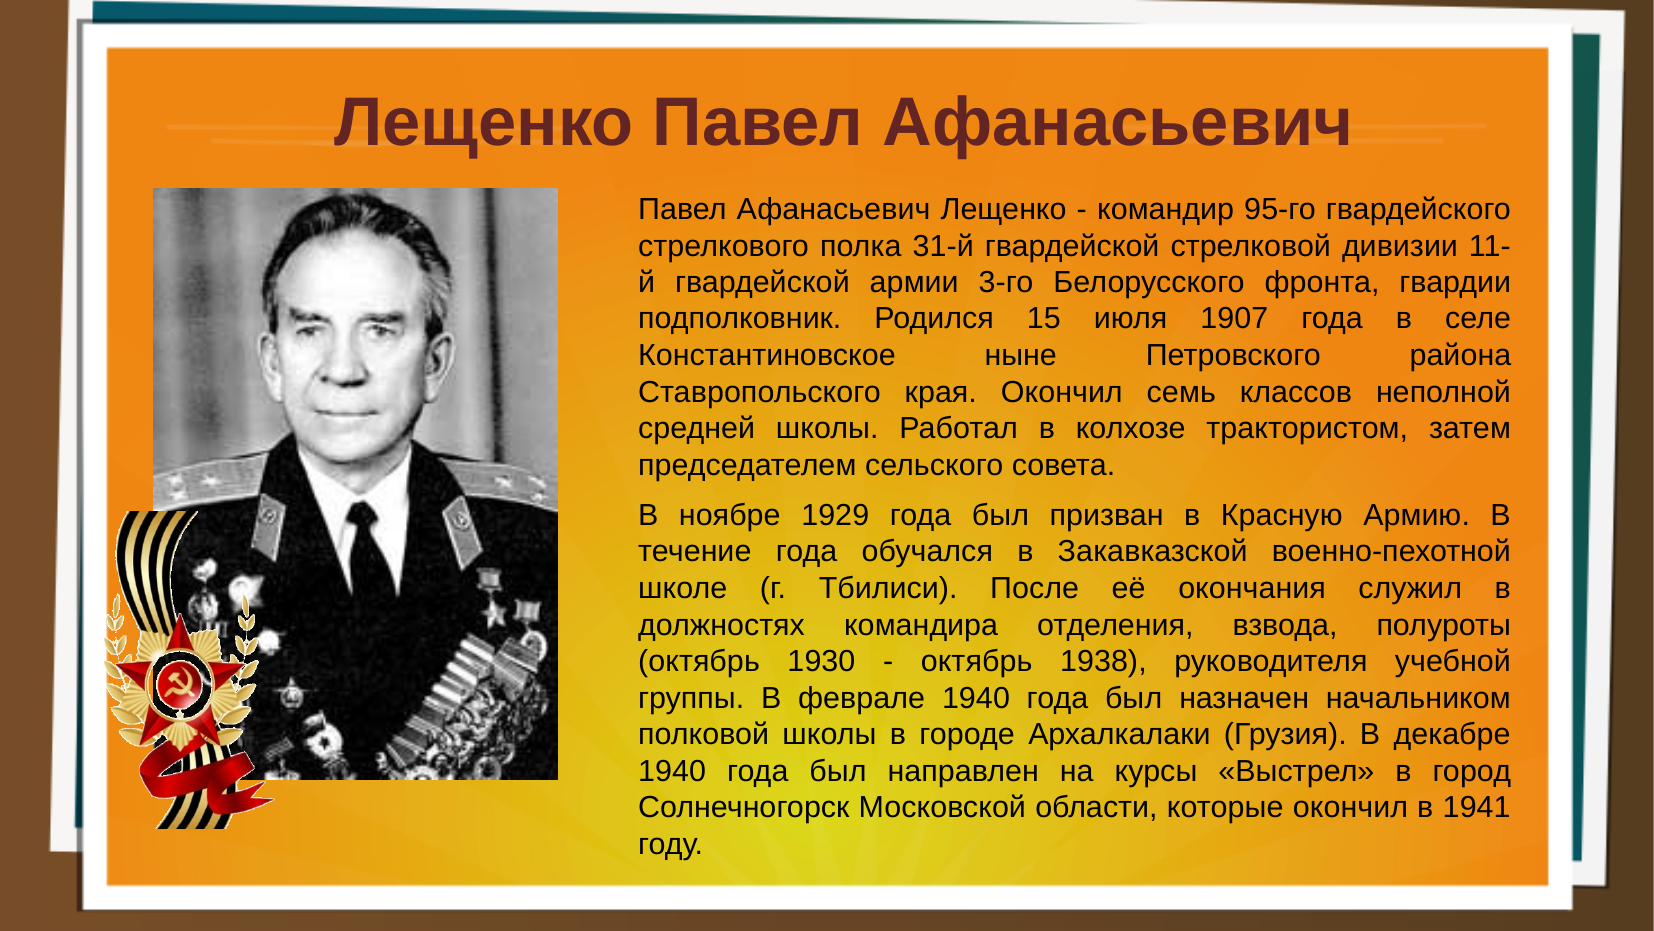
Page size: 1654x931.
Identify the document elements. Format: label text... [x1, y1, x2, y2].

picture [0, 0, 1654, 931]
text_box Лещенко Павел Афанасьевич [153, 58, 1536, 178]
text_box Павел Афанасьевич Лещенко - командир 95-го гвардейского стрелкового полка 31-й гвардейской стрелковой дивизии 11-й гвардейской армии 3-го Белорусского фронта, гвардии подполковник. Родился 15 июля 1907 года в селе Константиновское ныне Петровского района Ставропольского края. Окончил семь классов неполной средней школы. Работал в колхозе трактористом, затем председателем сельского совета. В ноябре 1929 года был призван в Красную Армию. В течение года обучался в Закавказской военно-пехотной школе (г. Тбилиси). После её окончания служил в должностях командира отделения, взвода, полуроты (октябрь 1930 - октябрь 1938), руководителя учебной группы. В феврале 1940 года был назначен начальником полковой школы в городе Архалкалаки (Грузия). В декабре 1940 года был направлен на курсы «Выстрел» в город Солнечногорск Московской области, которые окончил в 1941 году. [568, 188, 1512, 863]
